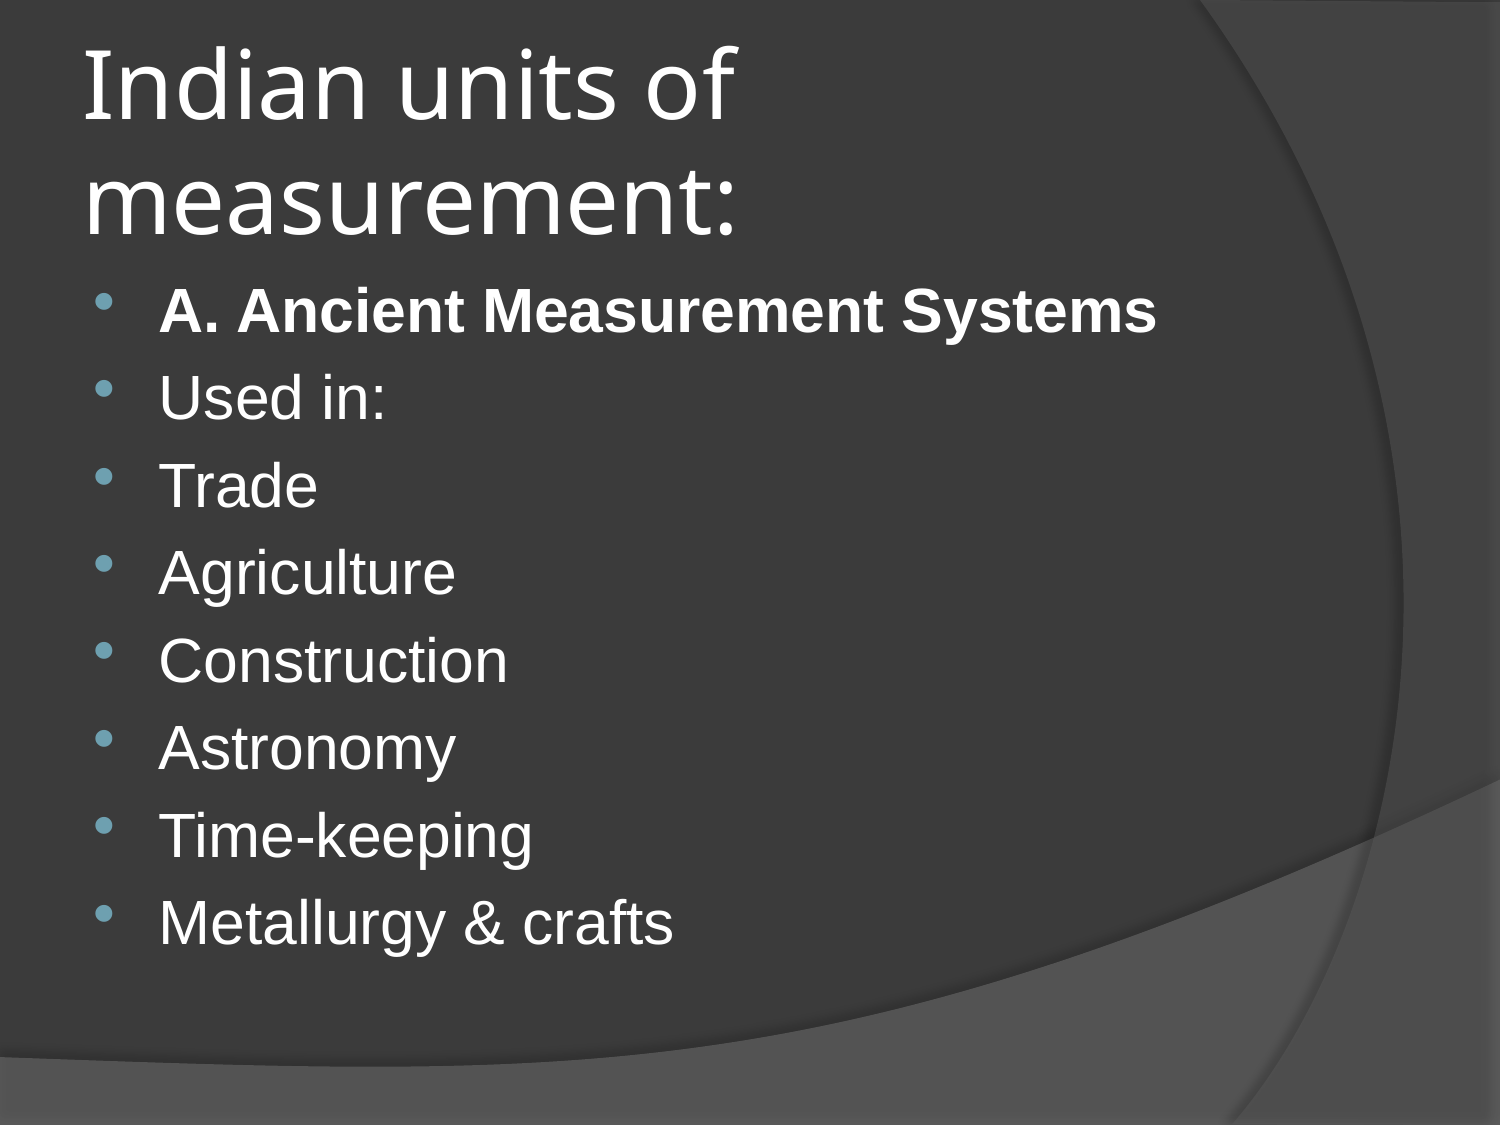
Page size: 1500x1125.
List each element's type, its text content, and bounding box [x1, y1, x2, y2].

title Indian units of measurement: [75, 45, 1300, 233]
list A. Ancient Measurement Systems Used in: Trade Agriculture Construction Astronomy Time-keeping Metallurgy & crafts [75, 262, 1300, 1005]
